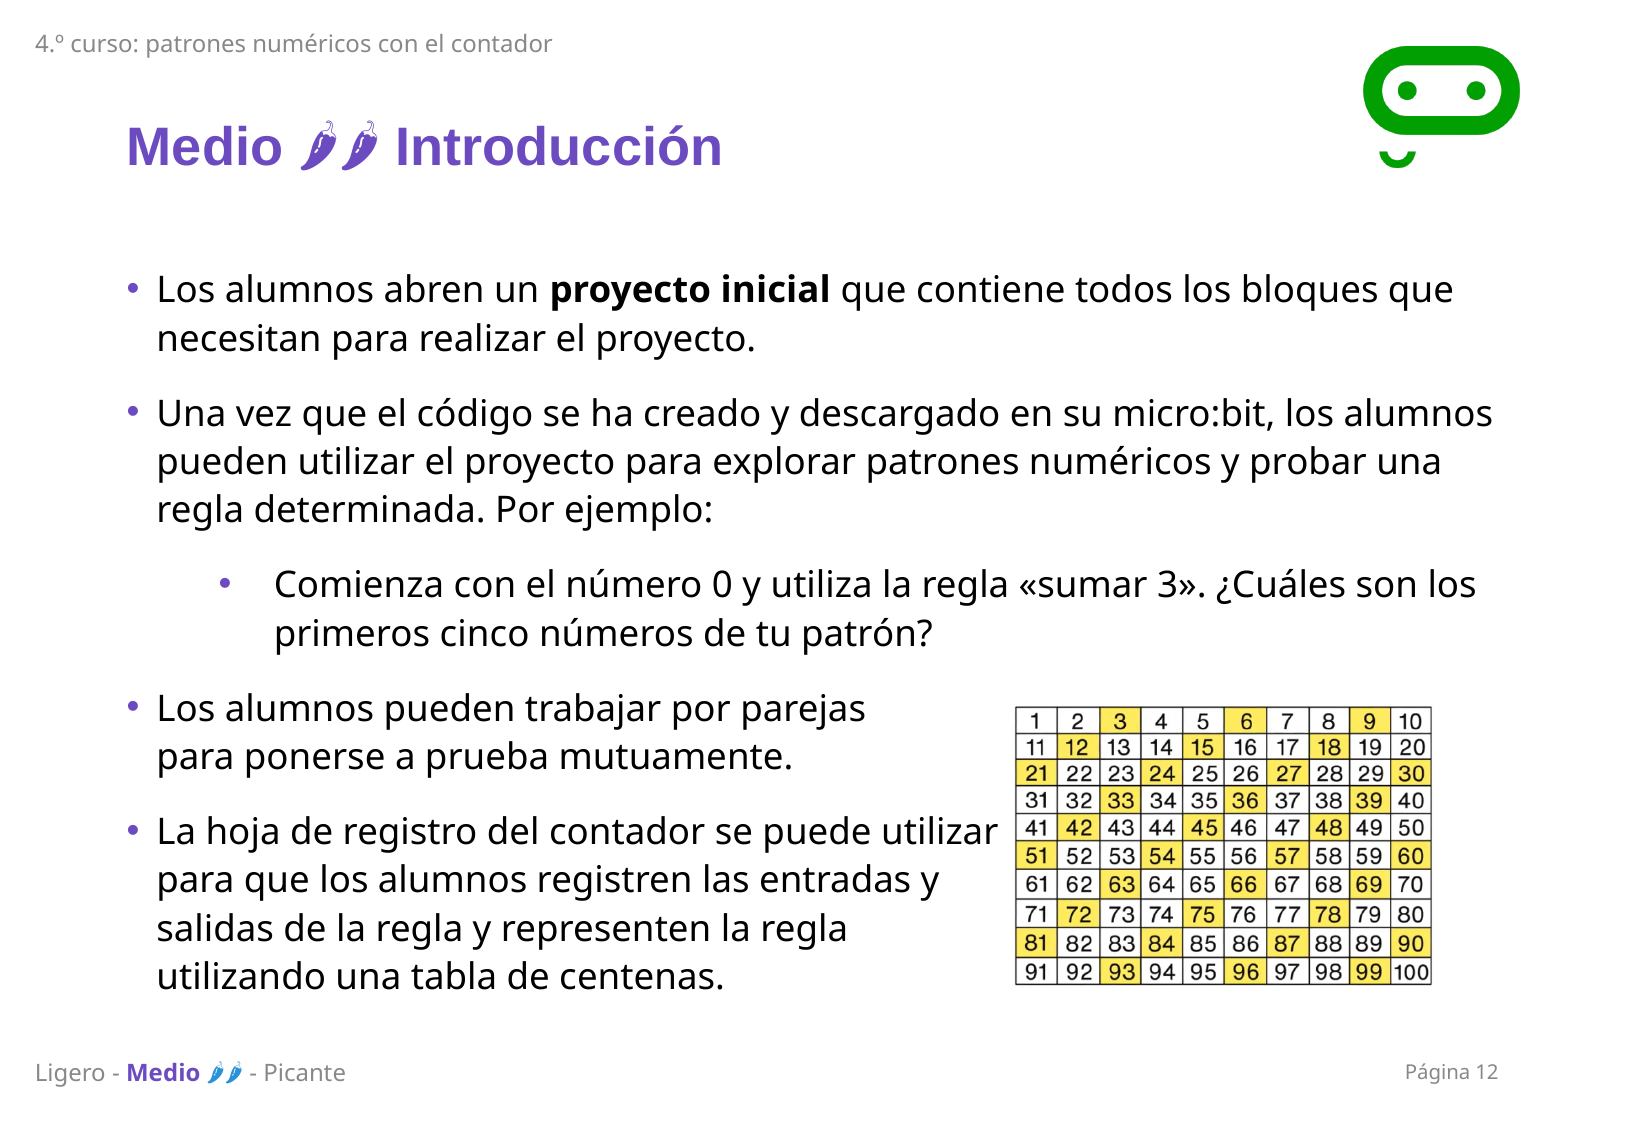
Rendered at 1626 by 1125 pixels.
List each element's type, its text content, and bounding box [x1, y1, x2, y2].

picture [1001, 690, 1452, 1002]
title Medio 🌶️🌶️ Introducción [111, 74, 1514, 225]
picture [1362, 46, 1521, 168]
slide_number Página 12 [1147, 1042, 1514, 1103]
list Los alumnos abren un proyecto inicial que contiene todos los bloques que necesitan para realizar el proyecto. Una vez que el código se ha creado y descargado en su micro:bit, los alumnos pueden utilizar el proyecto para explorar patrones numéricos y probar una regla determinada. Por ejemplo: Comienza con el número 0 y utiliza la regla «sumar 3». ¿Cuáles son los primeros cinco números de tu patrón? Los alumnos pueden trabajar por parejas para ponerse a prueba mutuamente. La hoja de registro del contador se puede utilizar para que los alumnos registren las entradas y salidas de la regla y representen la regla utilizando una tabla de centenas. [111, 253, 1514, 1011]
text_box Ligero - Medio 🌶️🌶️ - Picante [19, 1042, 623, 1103]
